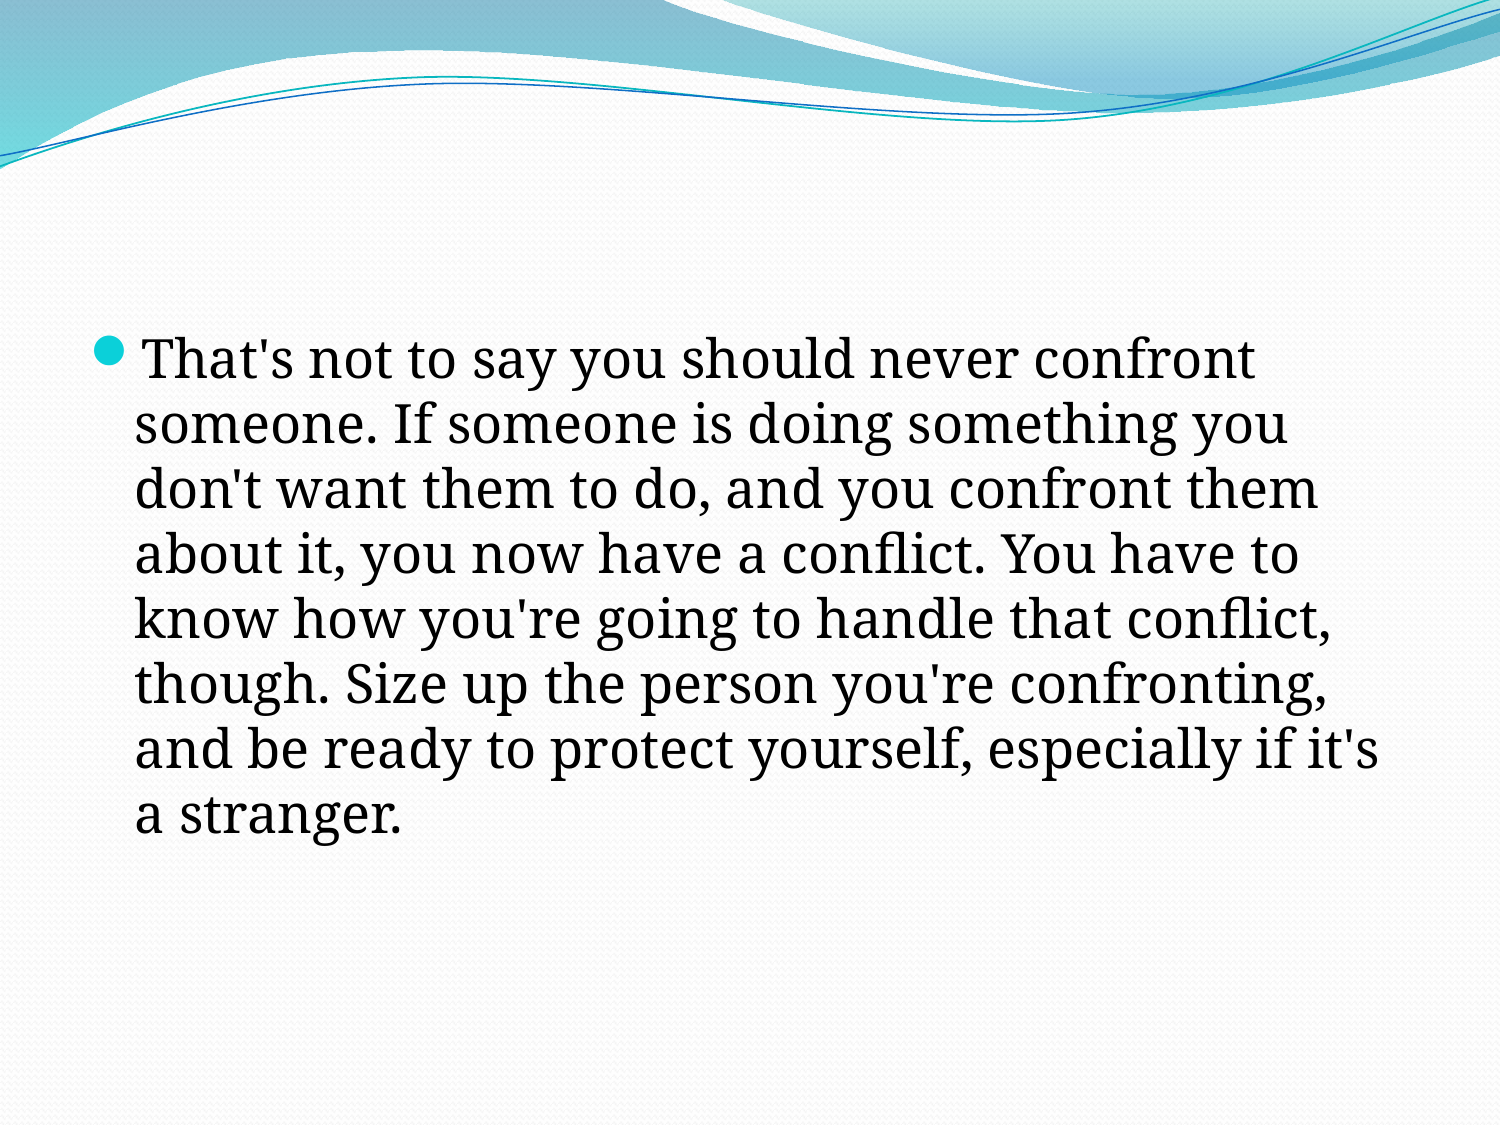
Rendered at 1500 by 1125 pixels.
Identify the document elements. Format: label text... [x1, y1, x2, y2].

list That's not to say you should never confront someone. If someone is doing something you don't want them to do, and you confront them about it, you now have a conflict. You have to know how you're going to handle that conflict, though. Size up the person you're confronting, and be ready to protect yourself, especially if it's a stranger. [75, 317, 1425, 1038]
